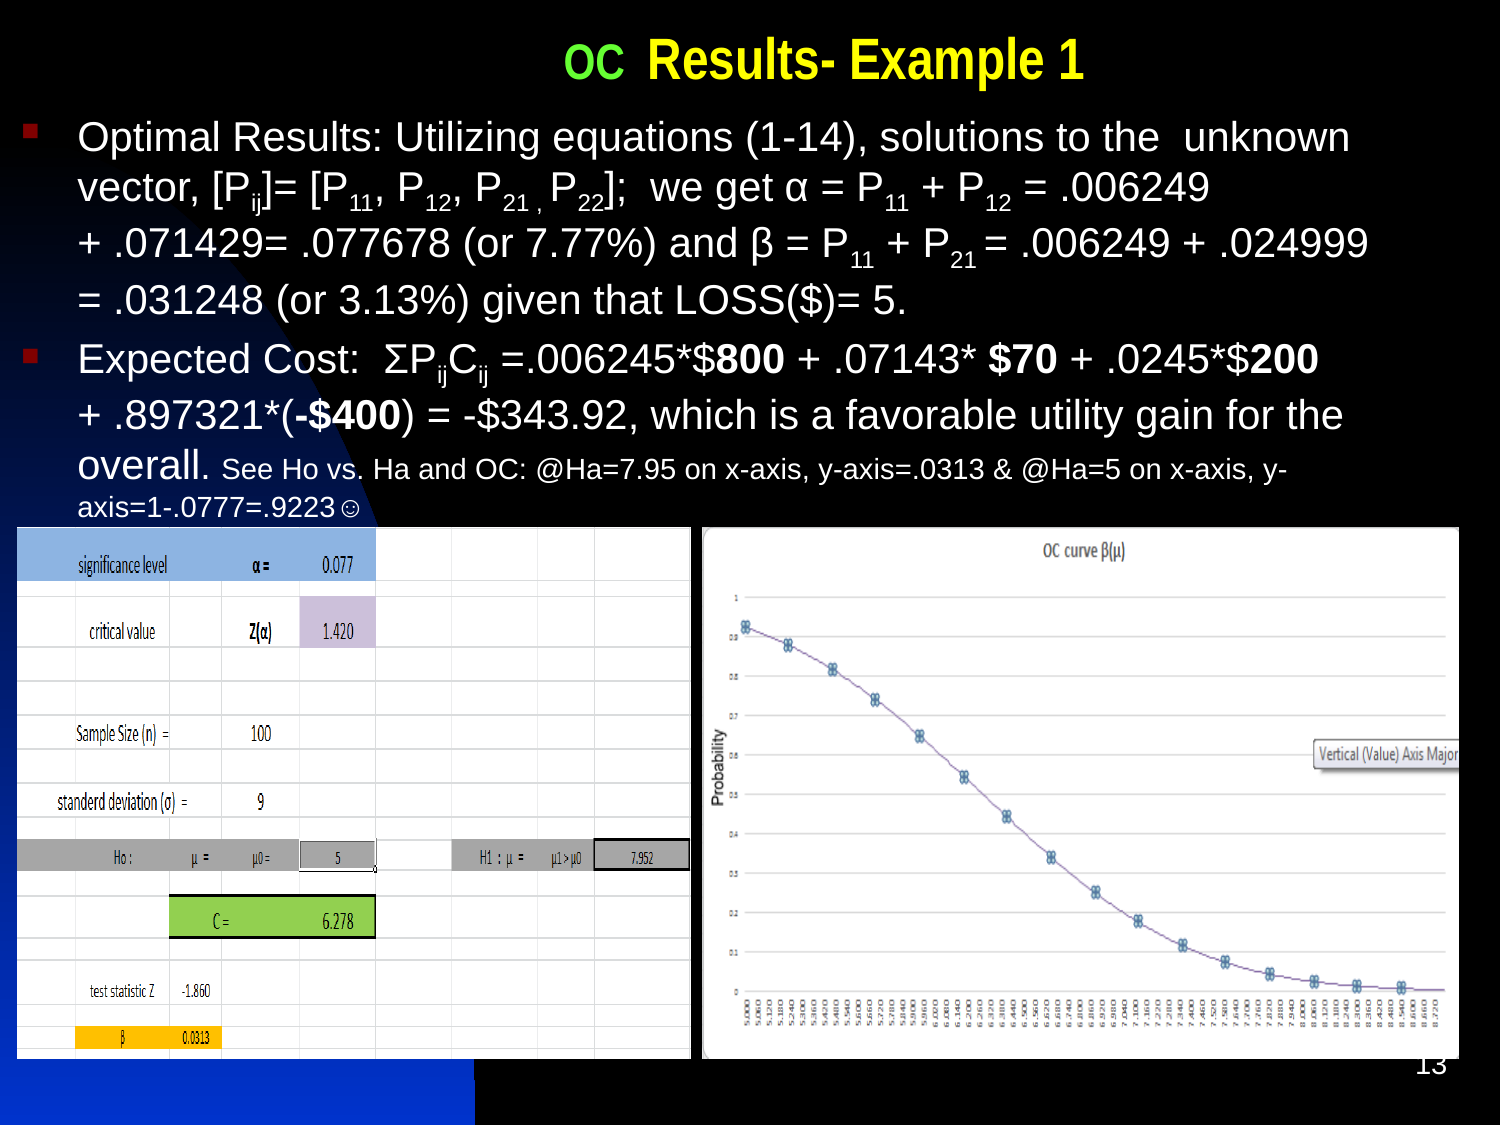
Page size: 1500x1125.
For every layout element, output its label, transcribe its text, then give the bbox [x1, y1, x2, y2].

list Optimal Results: Utilizing equations (1-14), solutions to the unknown vector, [Pij]= [P11, P12, P21 , P22]; we get α = P11 + P12 = .006249 + .071429= .077678 (or 7.77%) and β = P11 + P21 = .006249 + .024999 = .031248 (or 3.13%) given that LOSS($)= 5. Expected Cost: ΣPijCij =.006245*$800 + .07143* $70 + .0245*$200 + .897321*(-$400) = -$343.92, which is a favorable utility gain for the overall. See Ho vs. Ha and OC: @Ha=7.95 on x-axis, y-axis=.0313 & @Ha=5 on x-axis, y-axis=1-.0777=.9223☺ Fig 3. Optimal hypothesis plan with α and β for Table 1, Ex. 1 with n=100-batch Fig. 4. OC Curve with optimized α and β for Table 1 for Ex. 1 for n=100-batch, σ=9>1 [5, 101, 1466, 1059]
picture [17, 526, 692, 1059]
title OC Results- Example 1 [525, 19, 1114, 90]
picture [702, 526, 1459, 1059]
slide_number 13 [1149, 1063, 1463, 1100]
